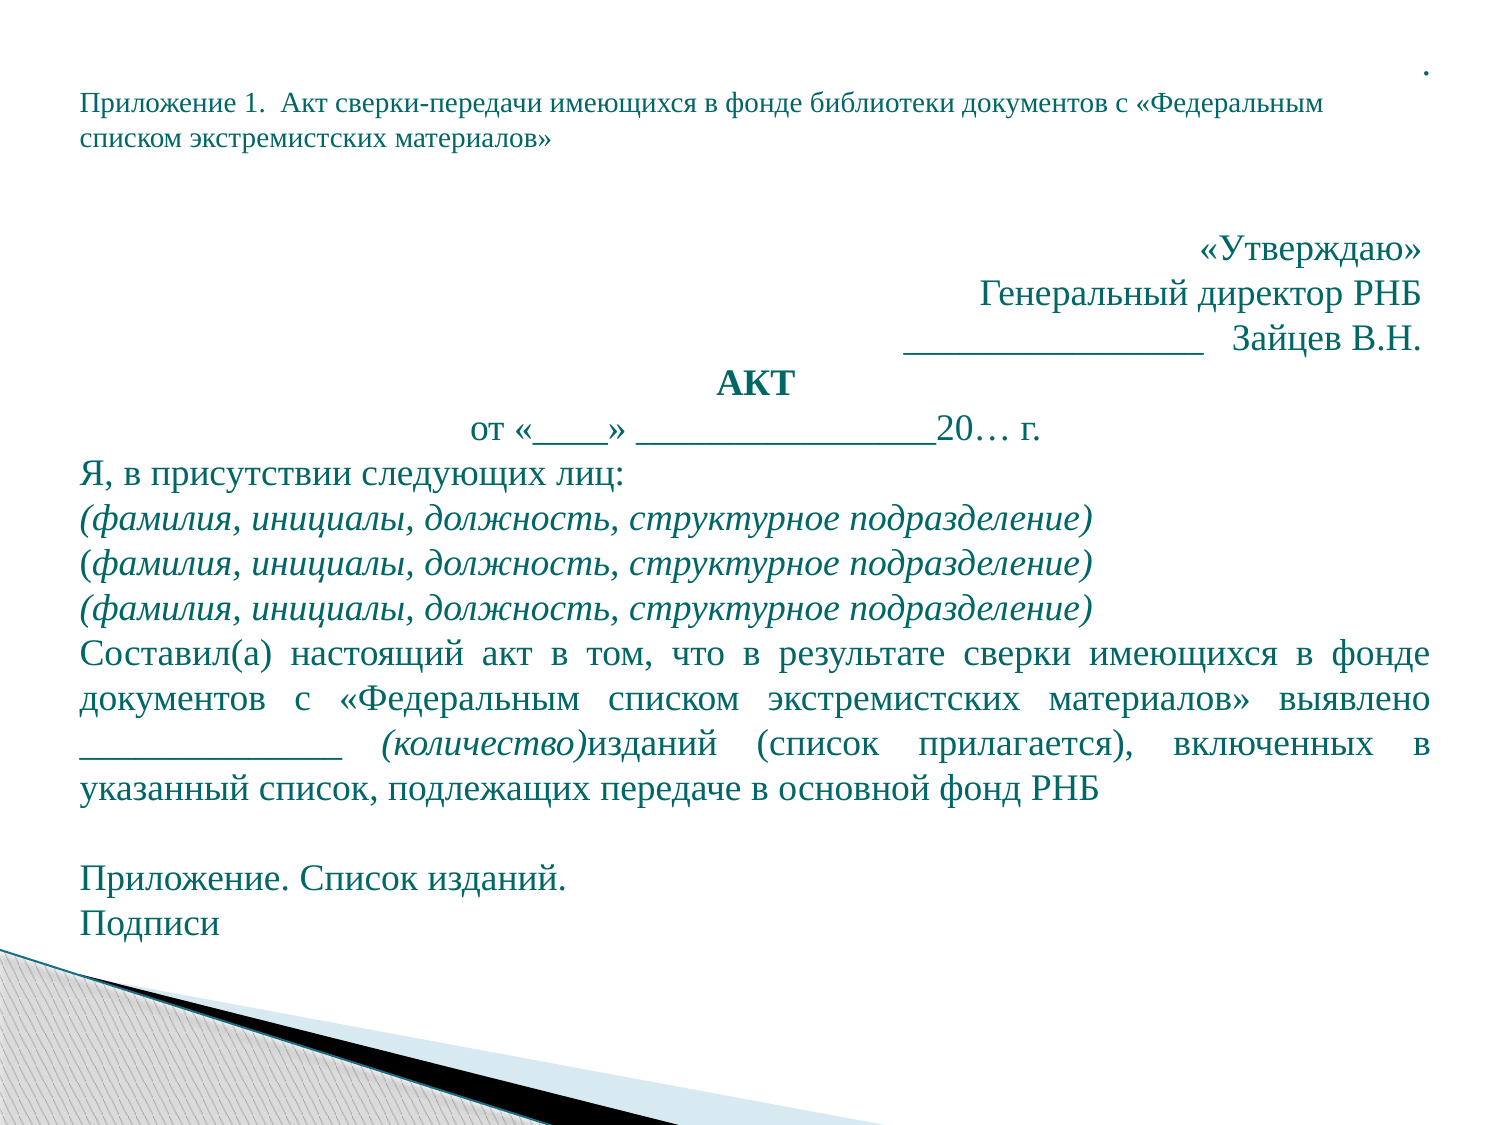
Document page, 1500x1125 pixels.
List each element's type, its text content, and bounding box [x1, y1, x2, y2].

text_box . Приложение 1. Акт сверки-передачи имеющихся в фонде библиотеки документов с «Федеральным списком экстремистских материалов» «Утверждаю» Генеральный директор РНБ ________________ Зайцев В.Н. АКТ от «____» ________________20… г. Я, в присутствии следующих лиц: (фамилия, инициалы, должность, структурное подразделение) (фамилия, инициалы, должность, структурное подразделение) (фамилия, инициалы, должность, структурное подразделение) Составил(а) настоящий акт в том, что в результате сверки имеющихся в фонде документов с «Федеральным списком экстремистских материалов» выявлено ______________ (количество)изданий (список прилагается), включенных в указанный список, подлежащих передаче в основной фонд РНБ Приложение. Список изданий. Подписи [64, 30, 1447, 996]
